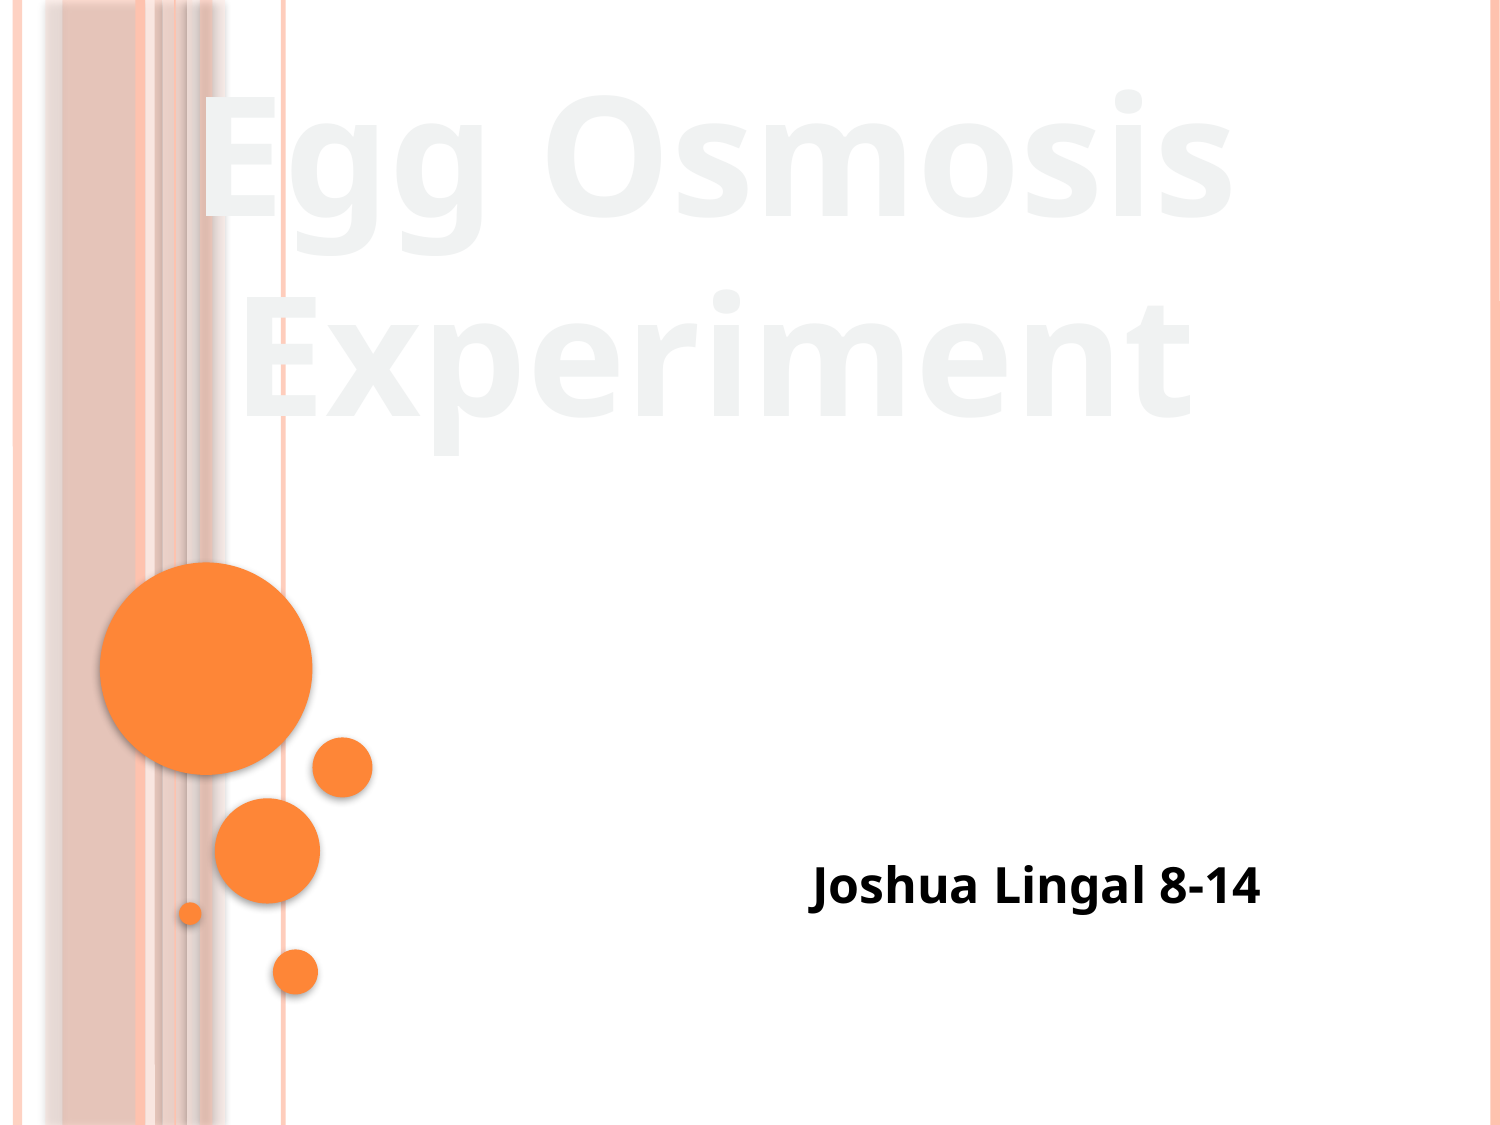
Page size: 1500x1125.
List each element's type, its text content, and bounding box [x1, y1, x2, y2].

text_box Egg Osmosis Experiment [158, 42, 1270, 458]
subtitle Joshua Lingal 8-14 [797, 846, 1447, 1063]
